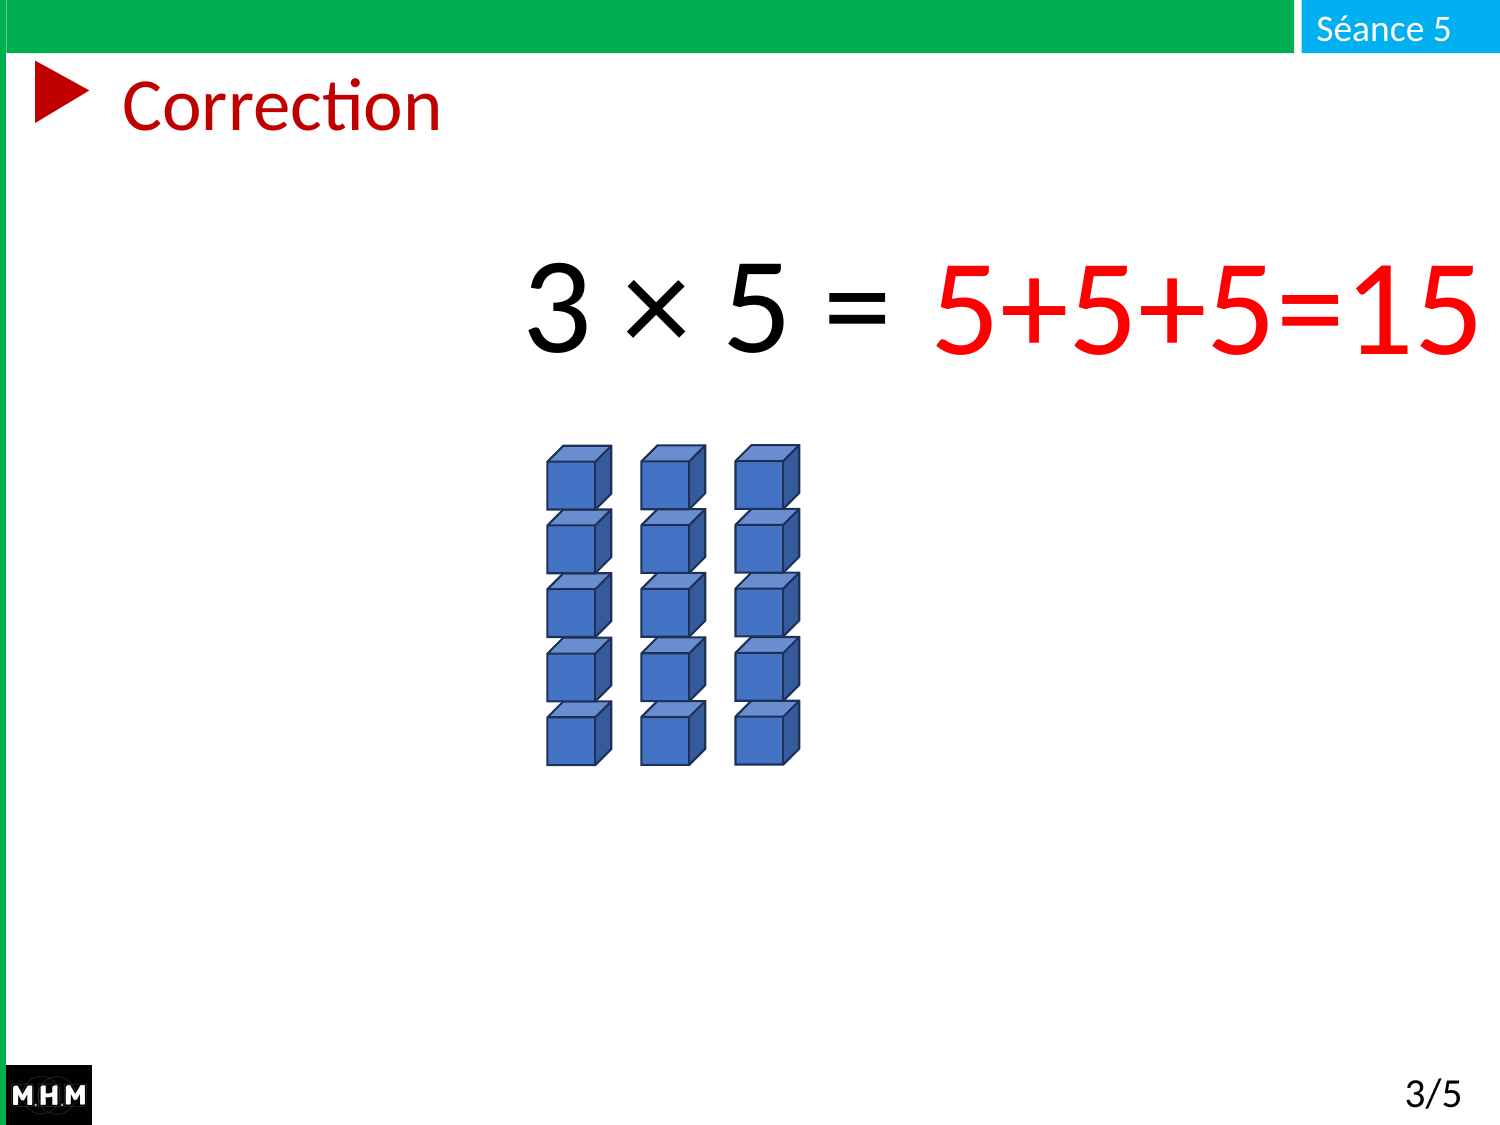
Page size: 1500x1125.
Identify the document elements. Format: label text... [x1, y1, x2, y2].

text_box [547, 445, 612, 766]
text_box 3 × 5 = … [366, 194, 1217, 390]
text_box 5+5+5=15 [906, 209, 1500, 390]
title Correction [13, 58, 1397, 154]
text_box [641, 445, 706, 765]
text_box 3/5 [1389, 1064, 1500, 1125]
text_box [735, 445, 800, 765]
picture [6, 1065, 92, 1125]
